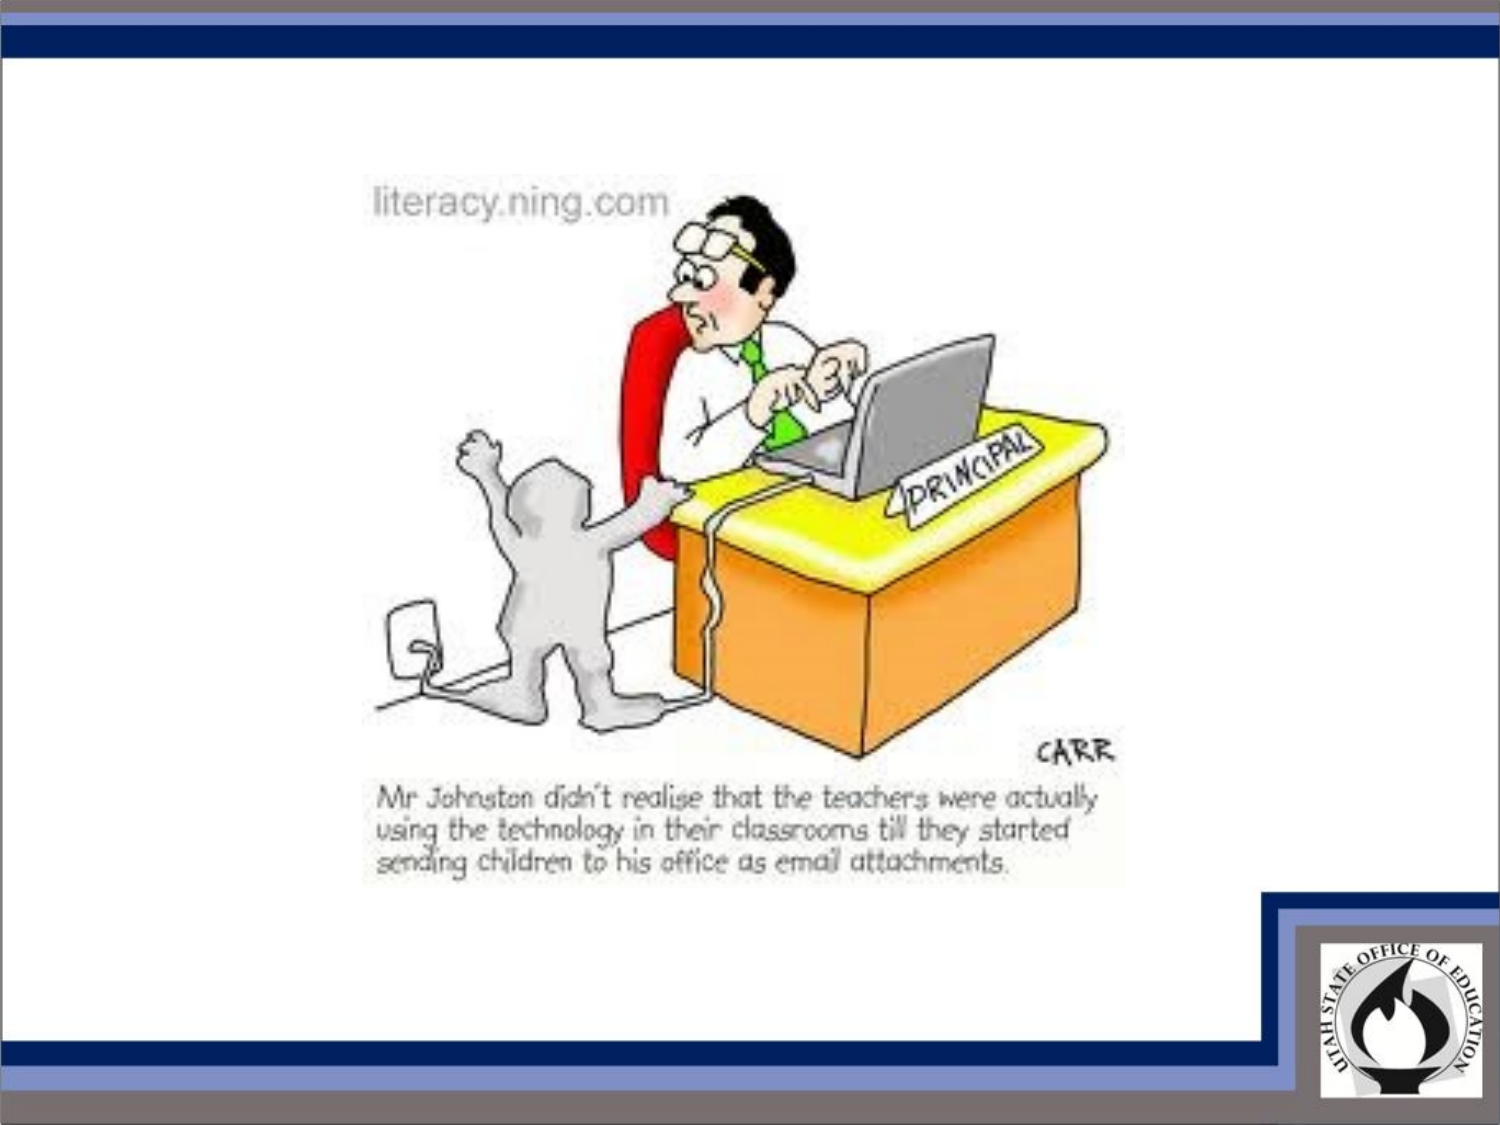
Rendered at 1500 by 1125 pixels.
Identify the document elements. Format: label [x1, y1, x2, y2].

picture [0, 0, 1500, 1125]
list [362, 174, 1125, 888]
